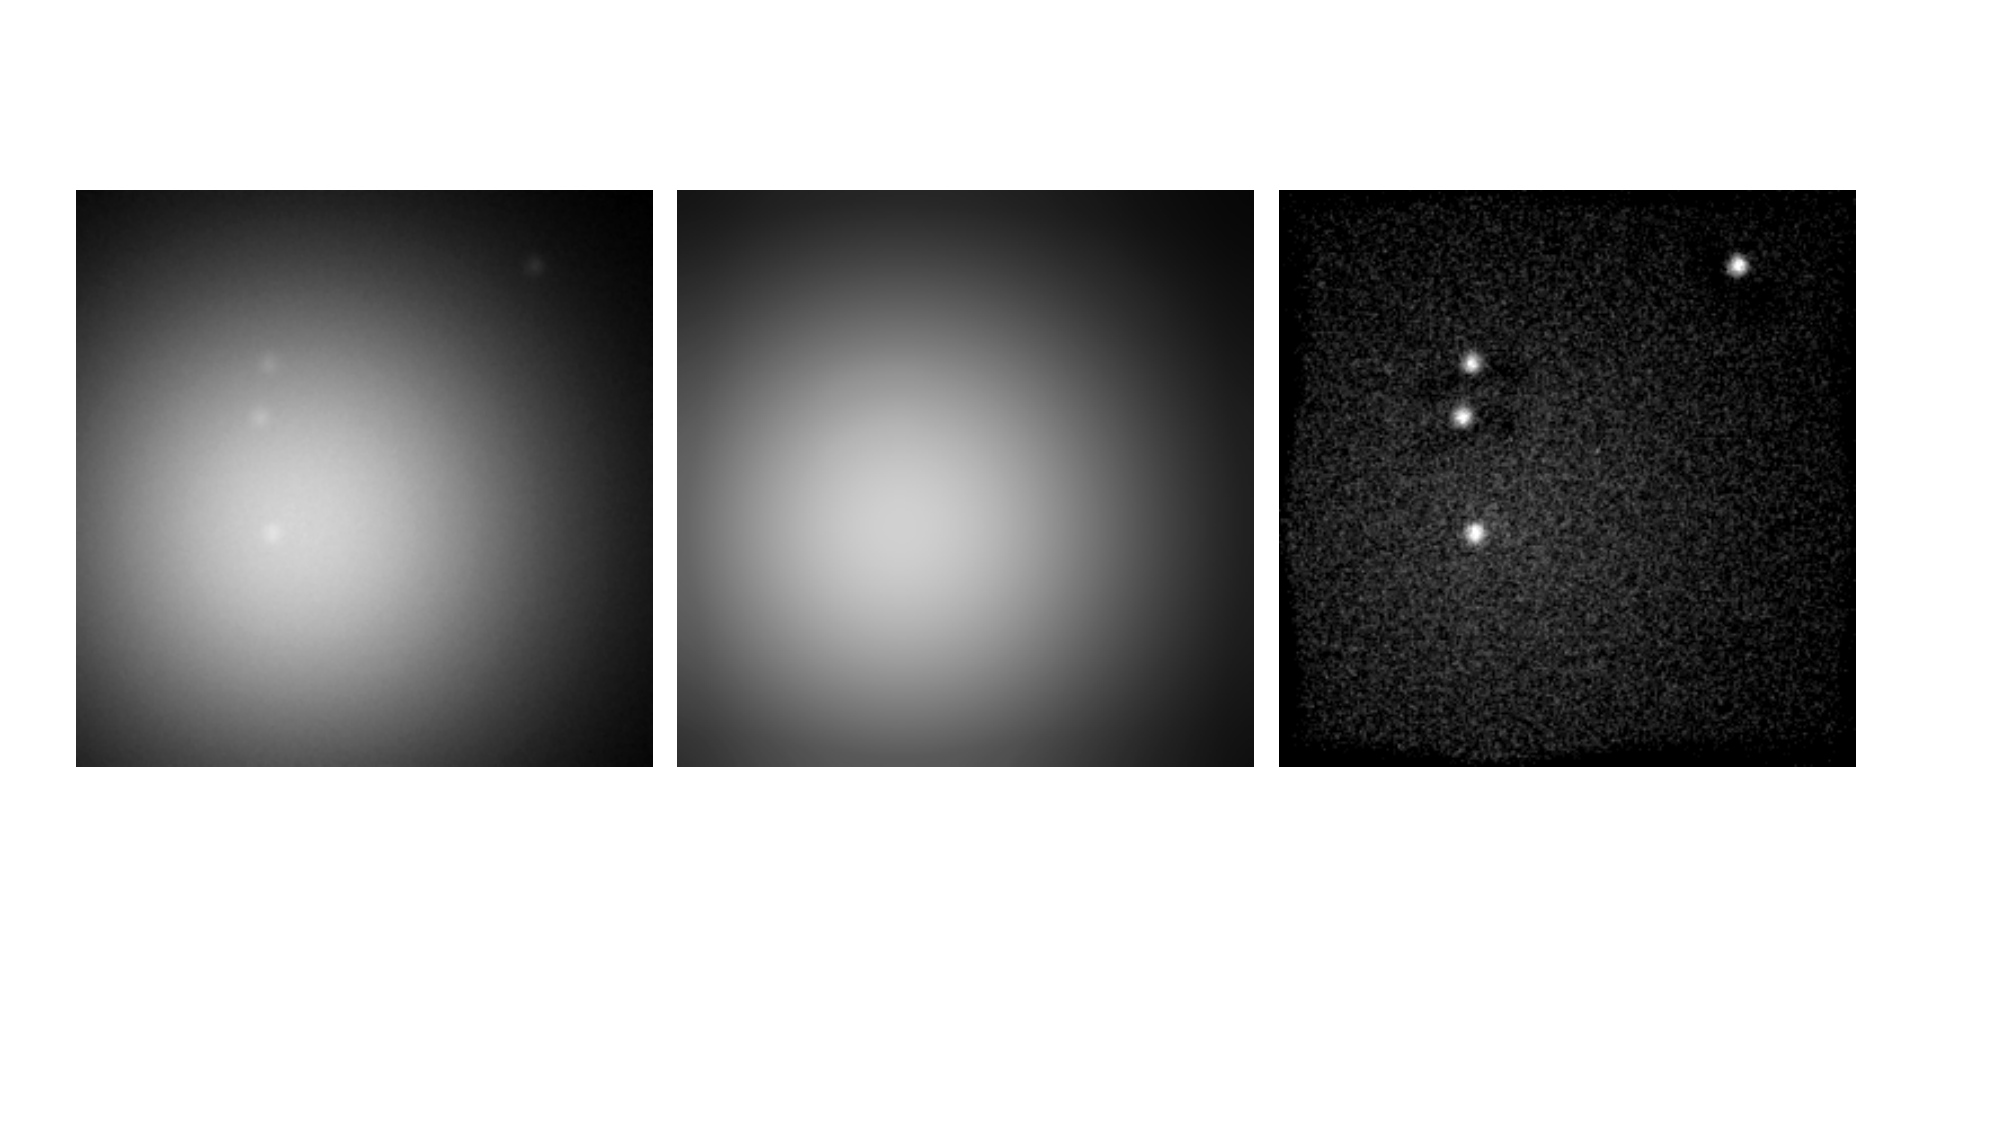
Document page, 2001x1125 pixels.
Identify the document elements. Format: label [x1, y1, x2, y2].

picture [1278, 190, 1856, 767]
picture [677, 190, 1254, 767]
picture [76, 190, 653, 767]
